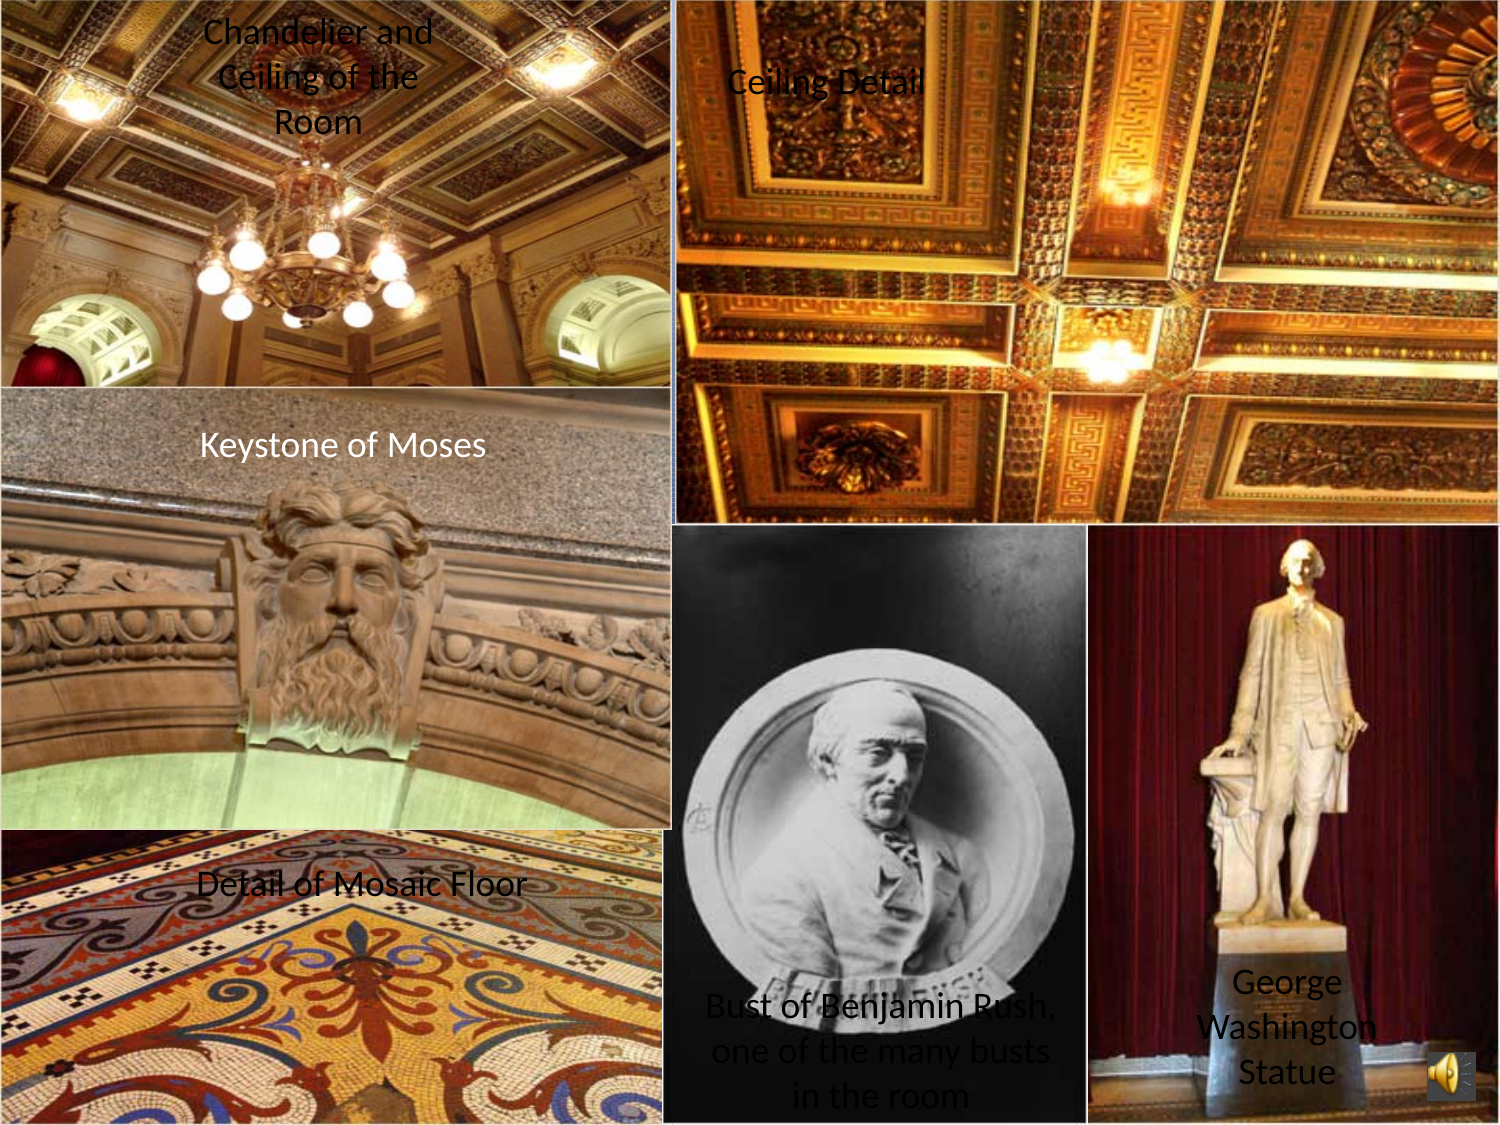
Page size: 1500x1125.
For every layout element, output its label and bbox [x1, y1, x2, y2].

list [0, 0, 672, 385]
picture [0, 0, 1500, 1125]
